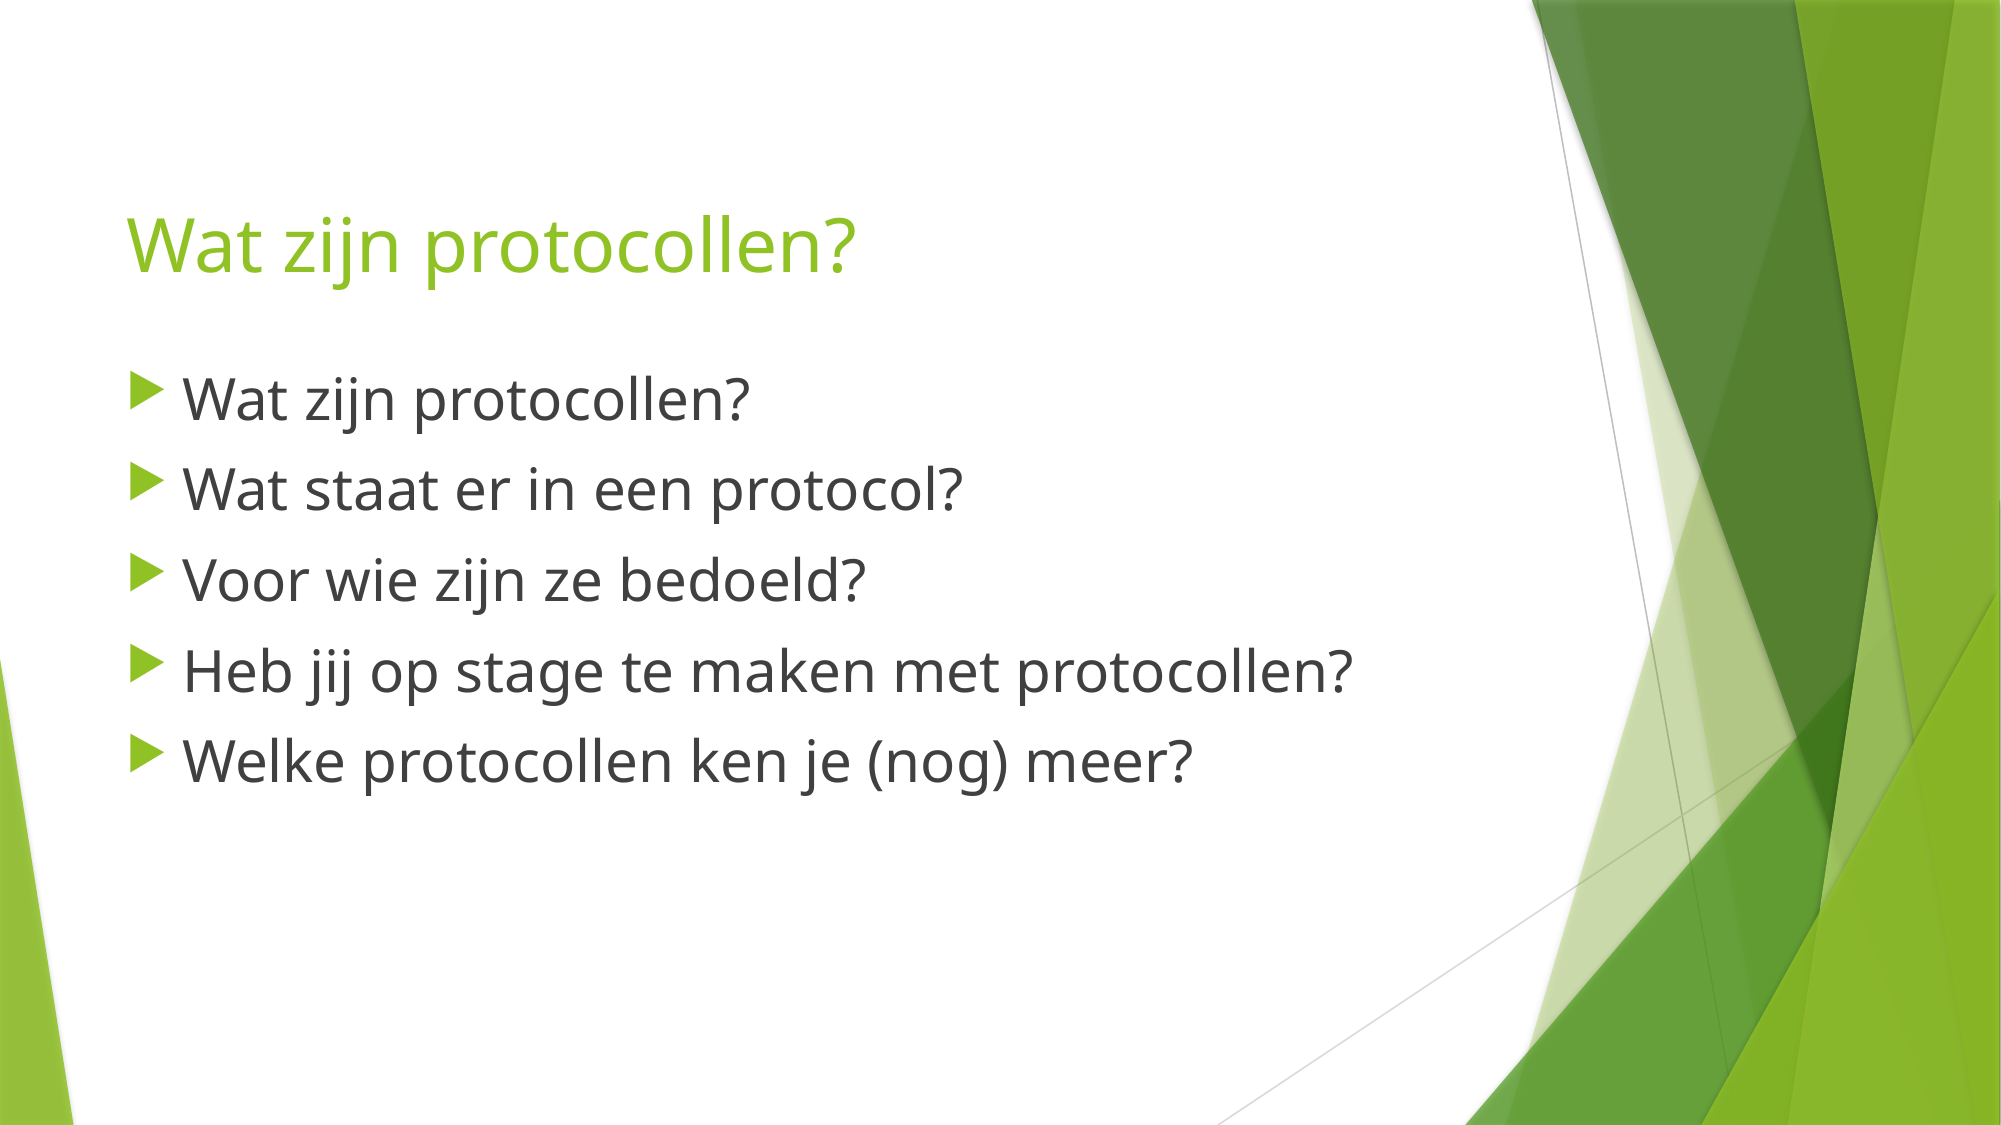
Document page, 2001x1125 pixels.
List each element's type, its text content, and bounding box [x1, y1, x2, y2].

list Wat zijn protocollen? Wat staat er in een protocol? Voor wie zijn ze bedoeld? Heb jij op stage te maken met protocollen? Welke protocollen ken je (nog) meer? [111, 354, 1619, 992]
title Wat zijn protocollen? [111, 99, 1522, 317]
